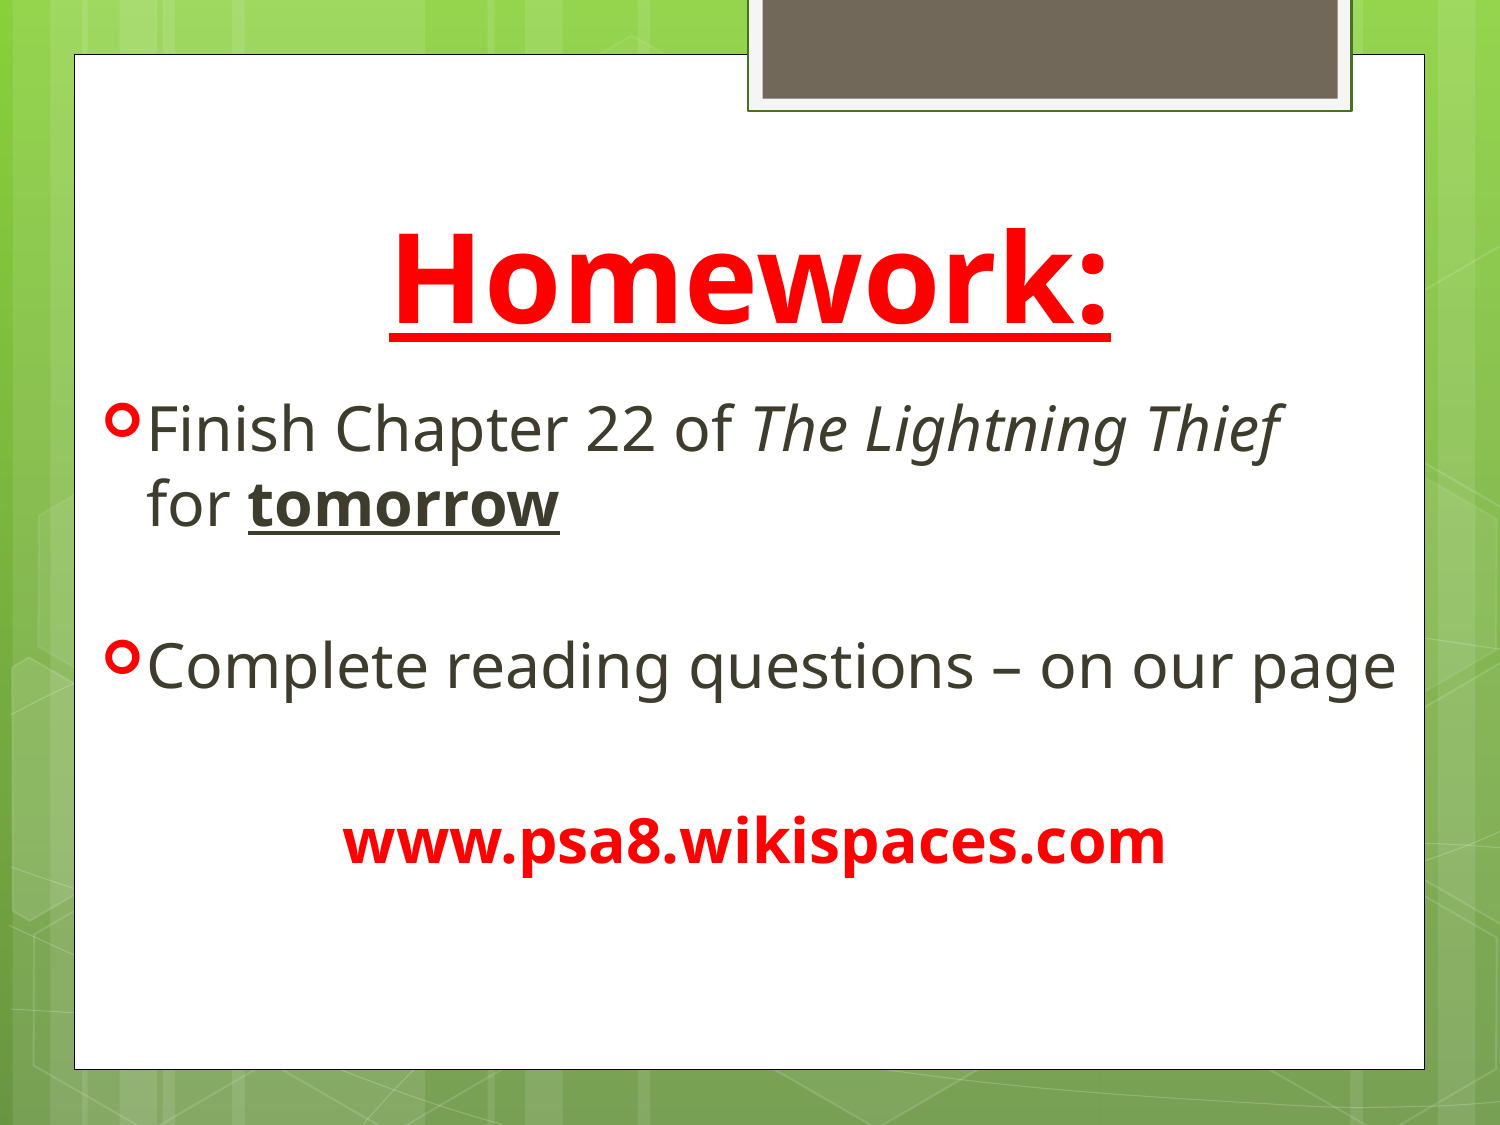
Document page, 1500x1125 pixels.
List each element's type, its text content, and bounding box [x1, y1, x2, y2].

title Homework: [75, 168, 1425, 357]
list Finish Chapter 22 of The Lightning Thief for tomorrow Complete reading questions – on our page www.psa8.wikispaces.com [75, 381, 1425, 957]
